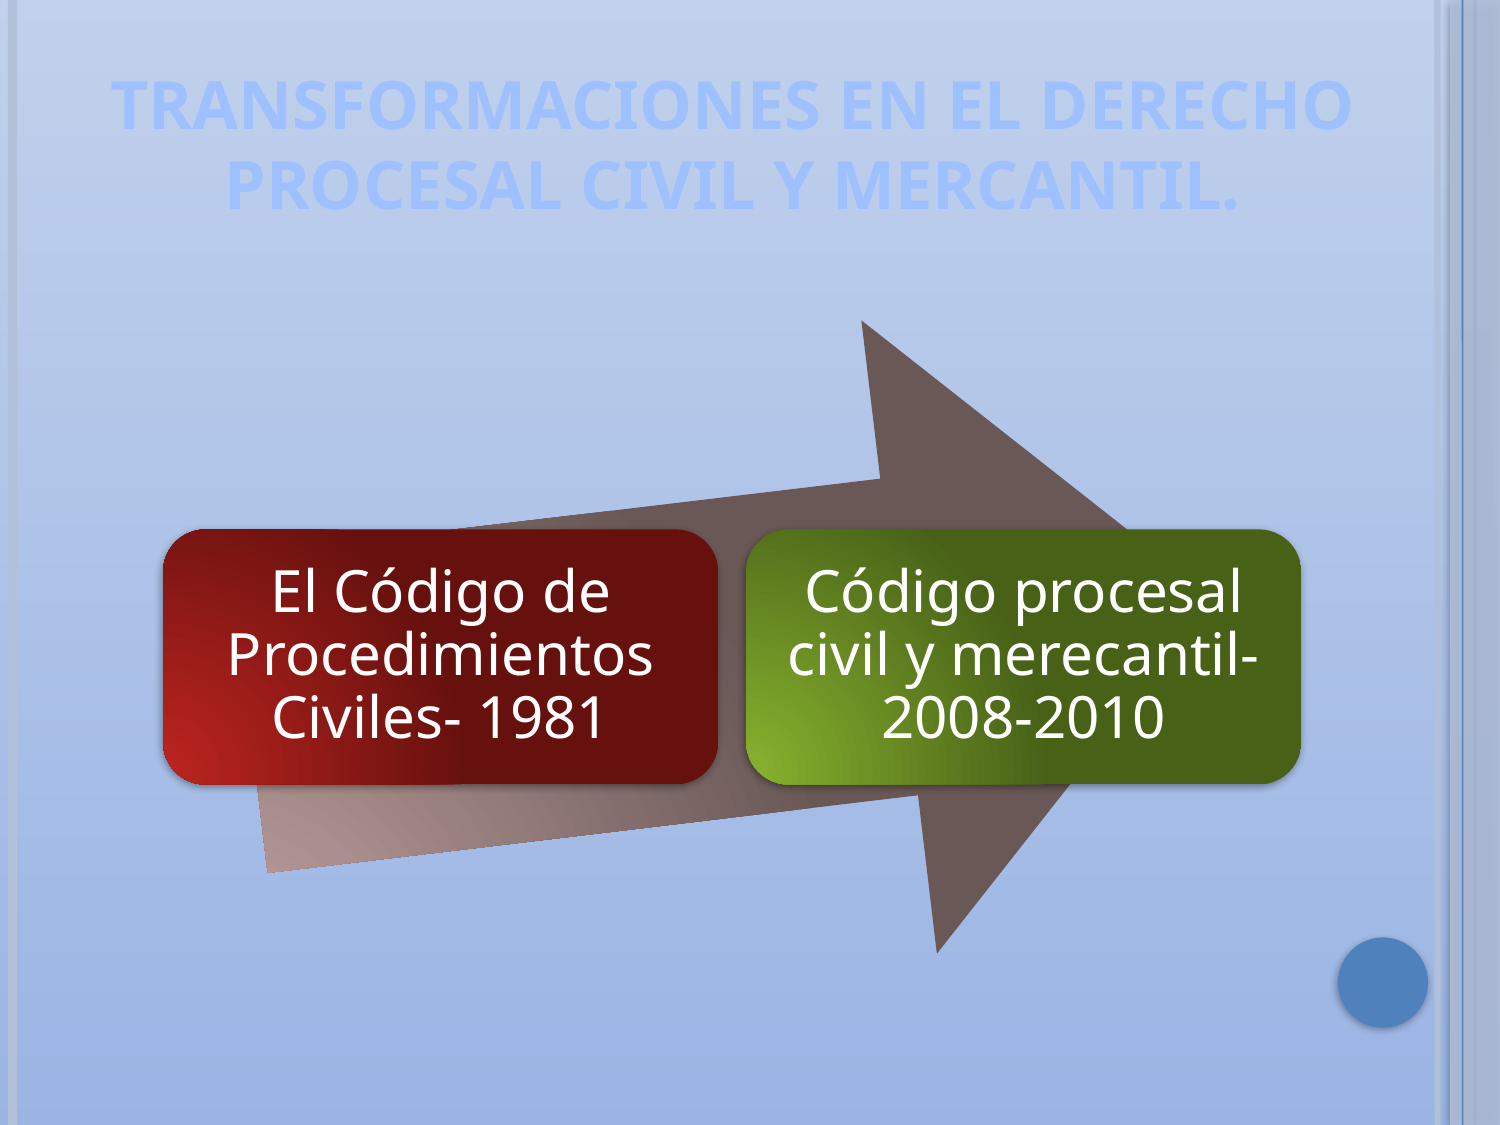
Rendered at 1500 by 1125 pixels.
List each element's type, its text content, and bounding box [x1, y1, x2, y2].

title TRANSFORMACIONES EN EL DERECHO PROCESAL CIVIL Y MERCANTIL. [53, 42, 1414, 231]
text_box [158, 337, 1306, 977]
